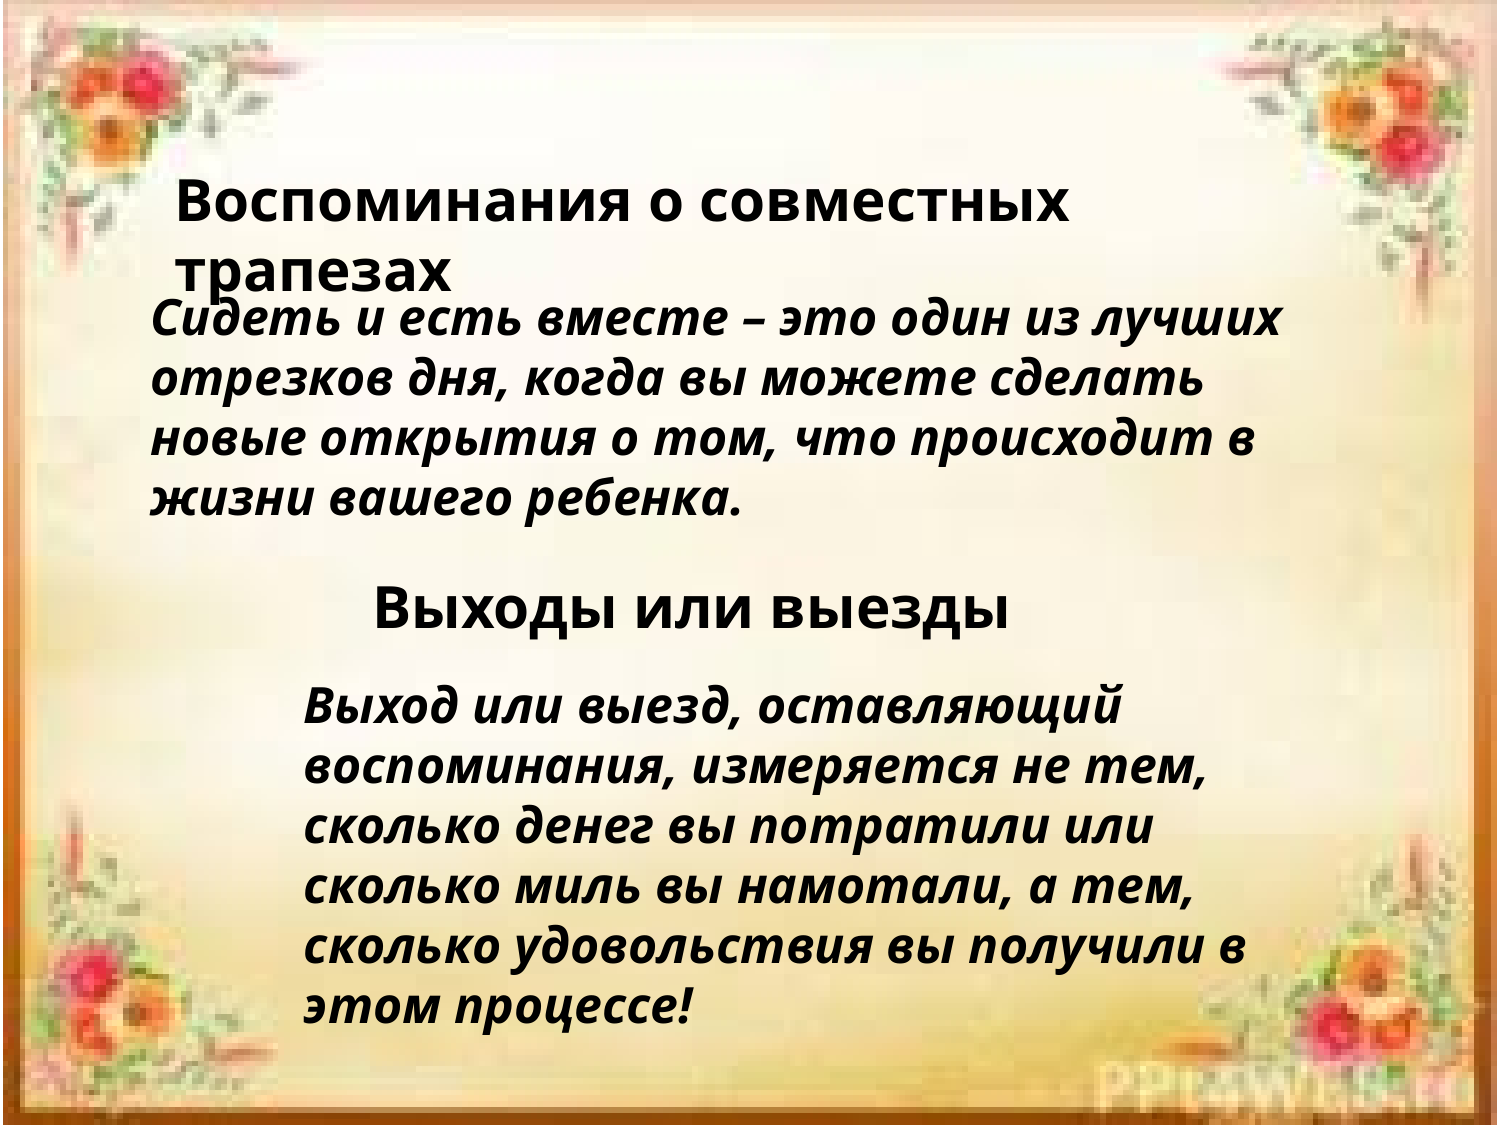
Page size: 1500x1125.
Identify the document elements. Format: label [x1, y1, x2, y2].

list [3, 0, 1497, 1125]
